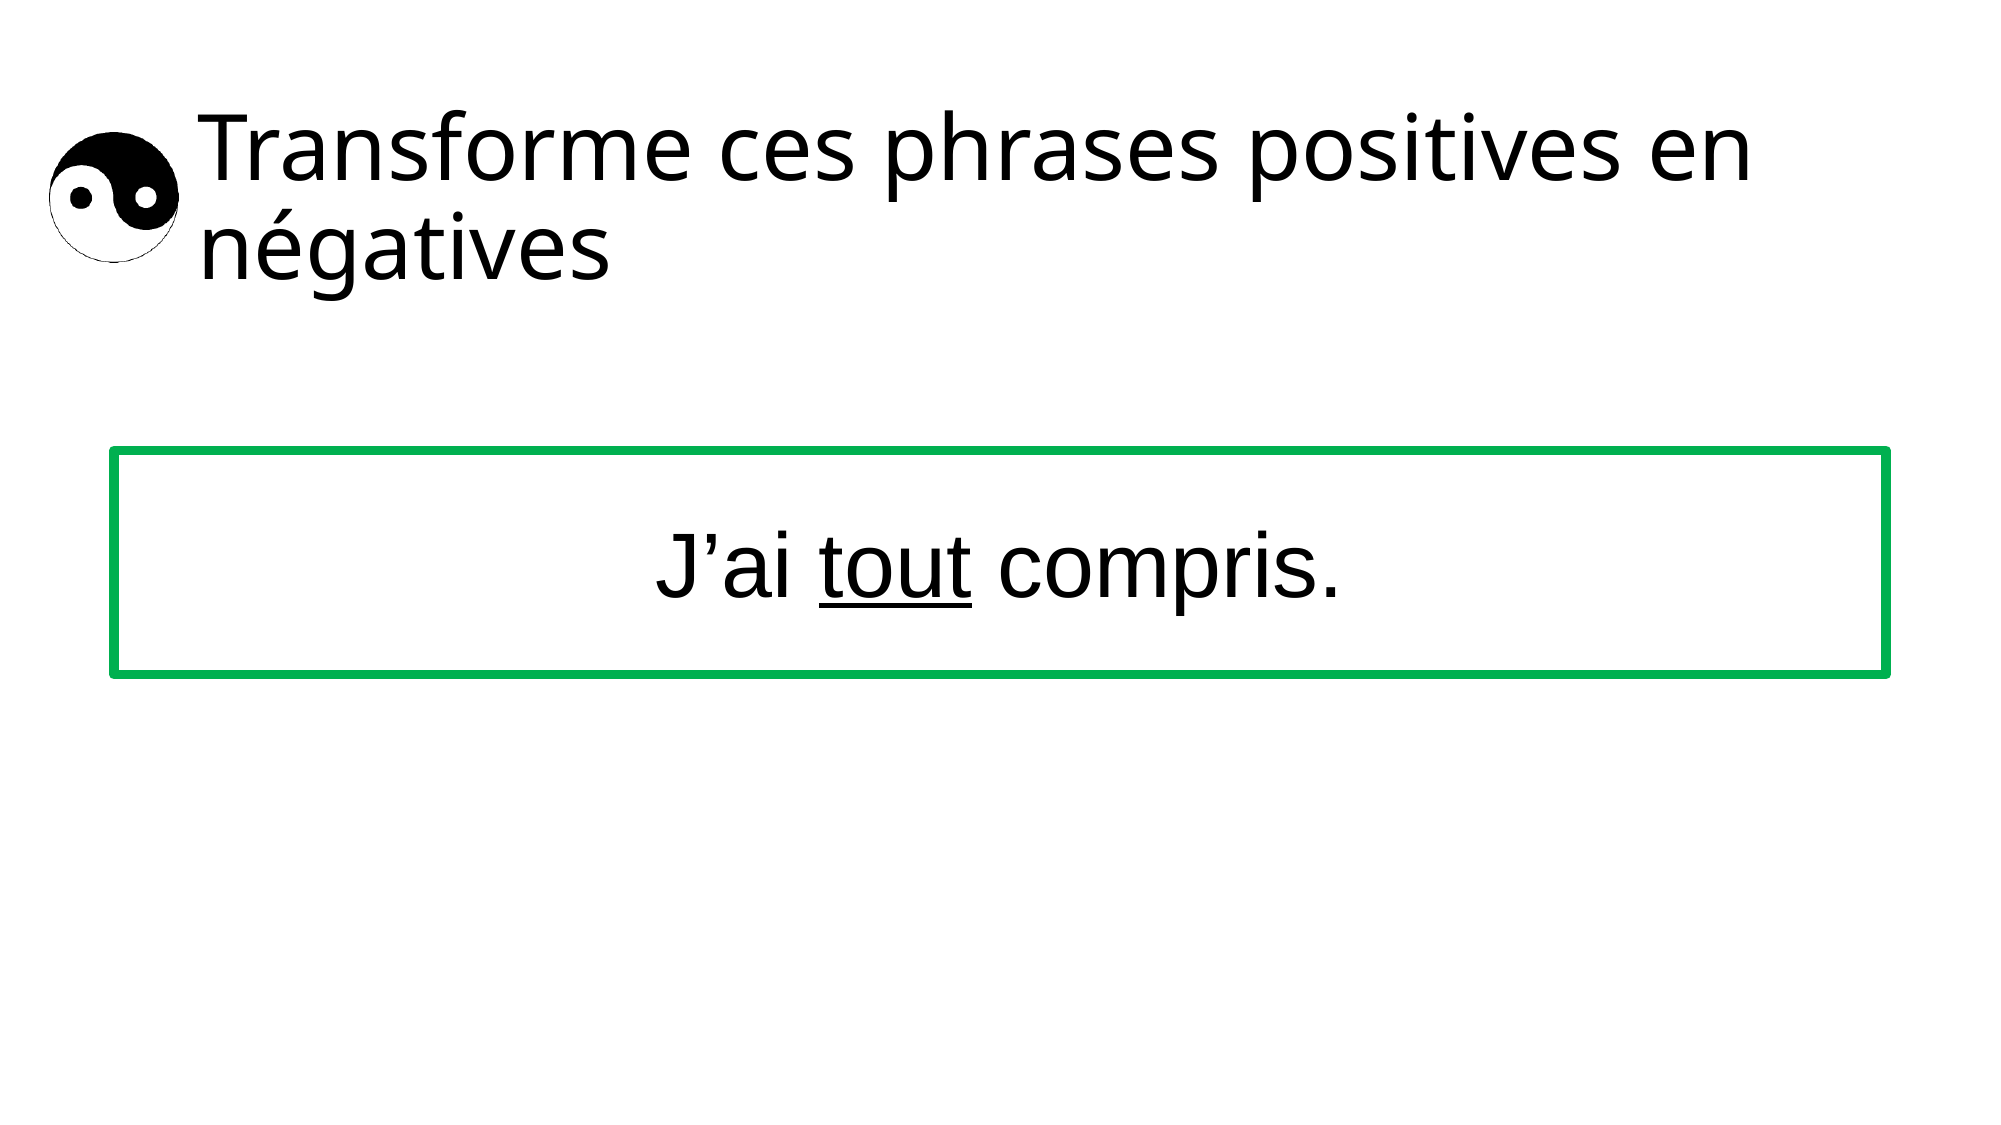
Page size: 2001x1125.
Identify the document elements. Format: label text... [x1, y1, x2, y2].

list J’ai tout compris. [114, 450, 1886, 675]
picture [45, 129, 182, 266]
title Transforme ces phrases positives en négatives [182, 134, 1954, 266]
